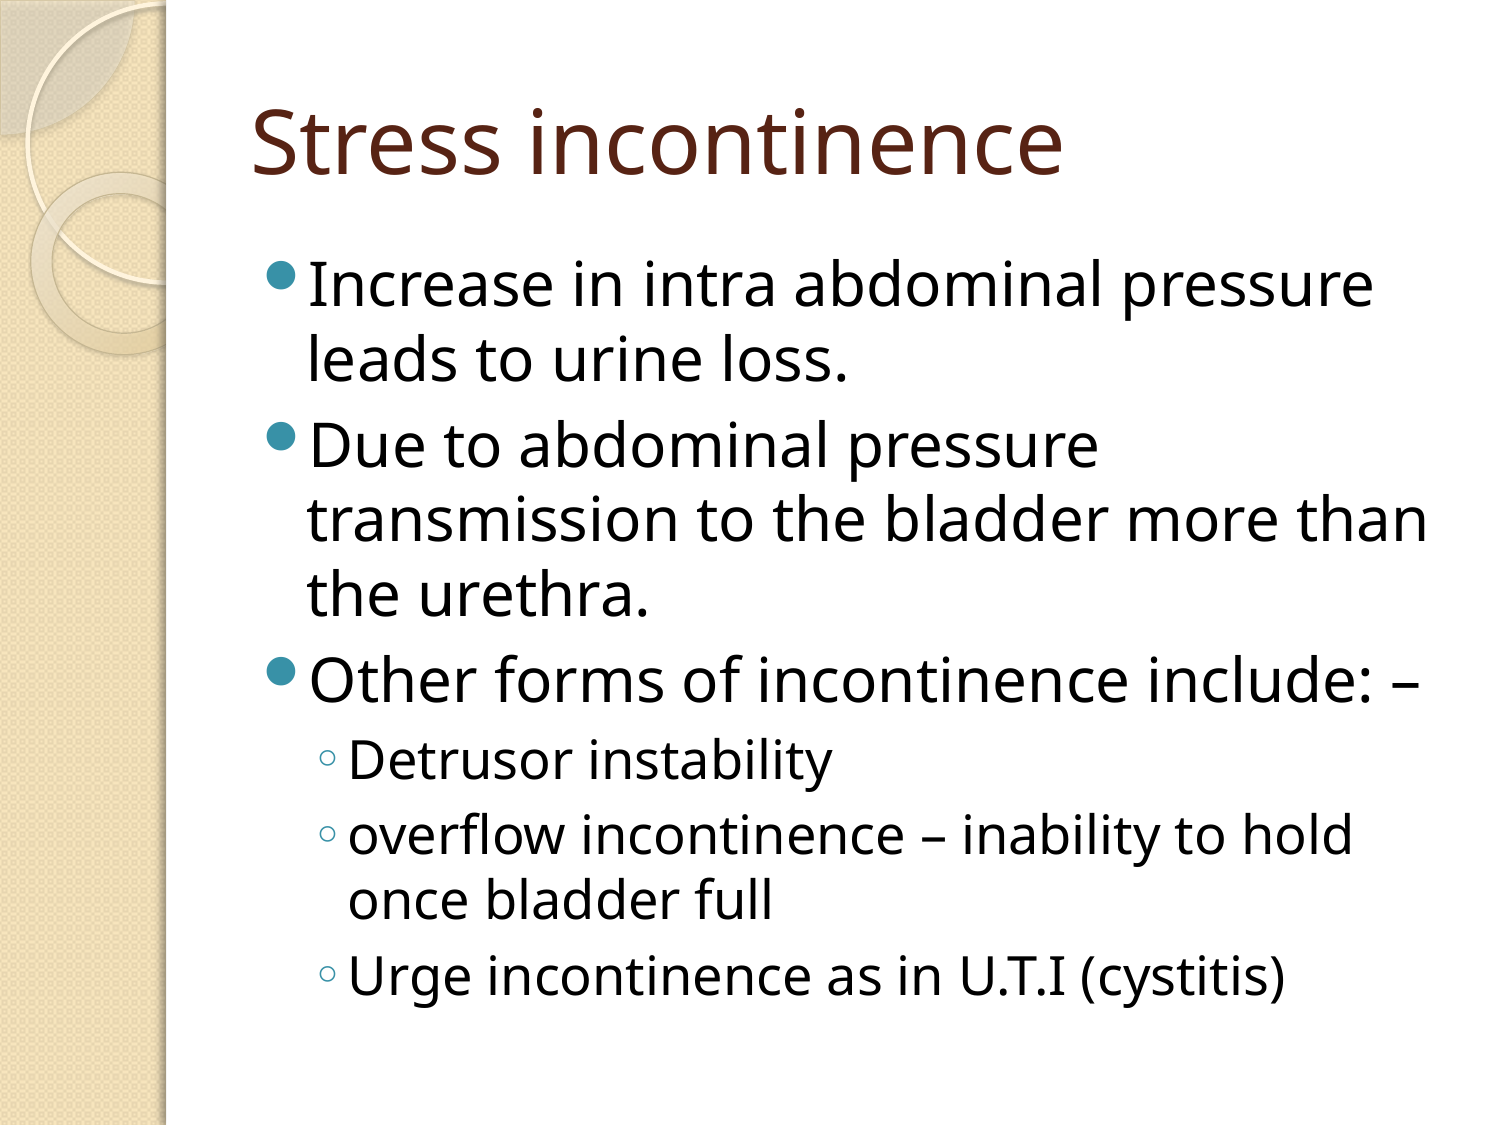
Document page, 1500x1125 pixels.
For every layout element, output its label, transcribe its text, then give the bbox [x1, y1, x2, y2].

title Stress incontinence [235, 45, 1466, 233]
list Increase in intra abdominal pressure leads to urine loss. Due to abdominal pressure transmission to the bladder more than the urethra. Other forms of incontinence include: – Detrusor instability overflow incontinence – inability to hold once bladder full Urge incontinence as in U.T.I (cystitis) [235, 237, 1466, 1025]
